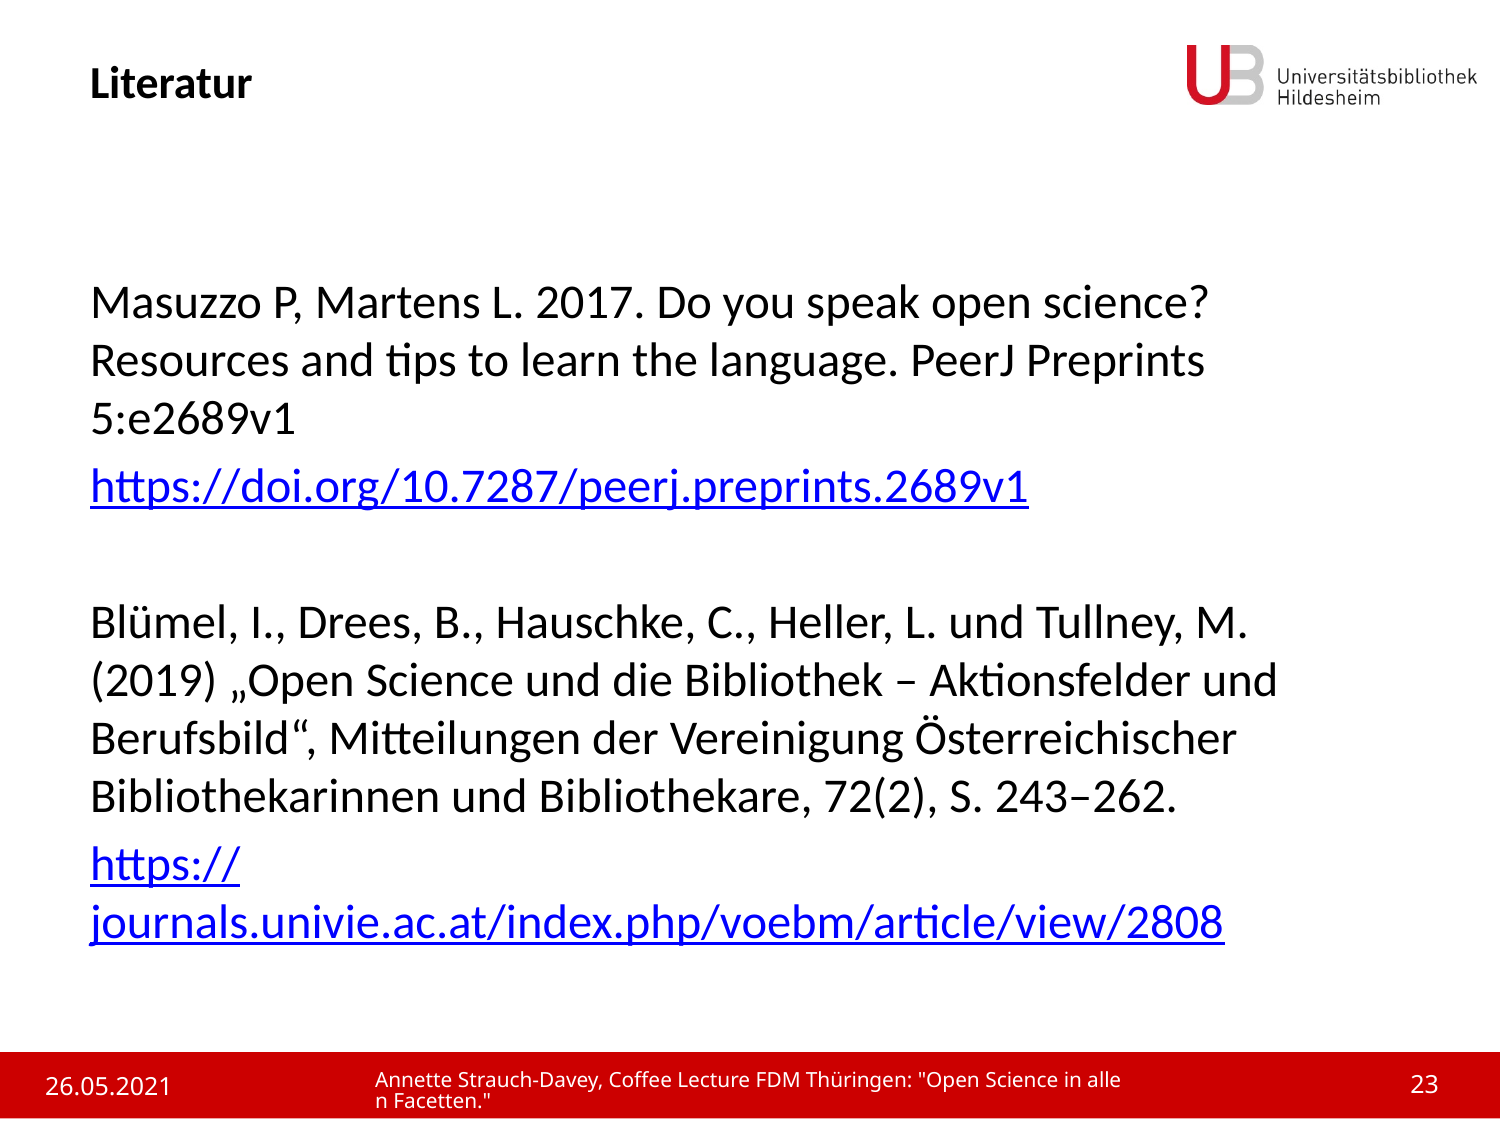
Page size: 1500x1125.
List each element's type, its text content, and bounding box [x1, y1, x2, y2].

slide_number 23 [1227, 1055, 1454, 1116]
footer Annette Strauch-Davey, Coffee Lecture FDM Thüringen: "Open Science in allen Facetten." [360, 1055, 1140, 1106]
picture [1317, 45, 1477, 105]
list Masuzzo P, Martens L. 2017. Do you speak open science? Resources and tips to learn the language. PeerJ Preprints 5:e2689v1 https://doi.org/10.7287/peerj.preprints.2689v1 Blümel, I., Drees, B., Hauschke, C., Heller, L. und Tullney, M. (2019) „Open Science und die Bibliothek – Aktionsfelder und Berufsbild“, Mitteilungen der Vereinigung Österreichischer Bibliothekarinnen und Bibliothekare, 72(2), S. 243–262. https://journals.univie.ac.at/index.php/voebm/article/view/2808 [75, 262, 1317, 1005]
title Literatur [75, 45, 1317, 233]
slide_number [30, 1055, 585, 1116]
